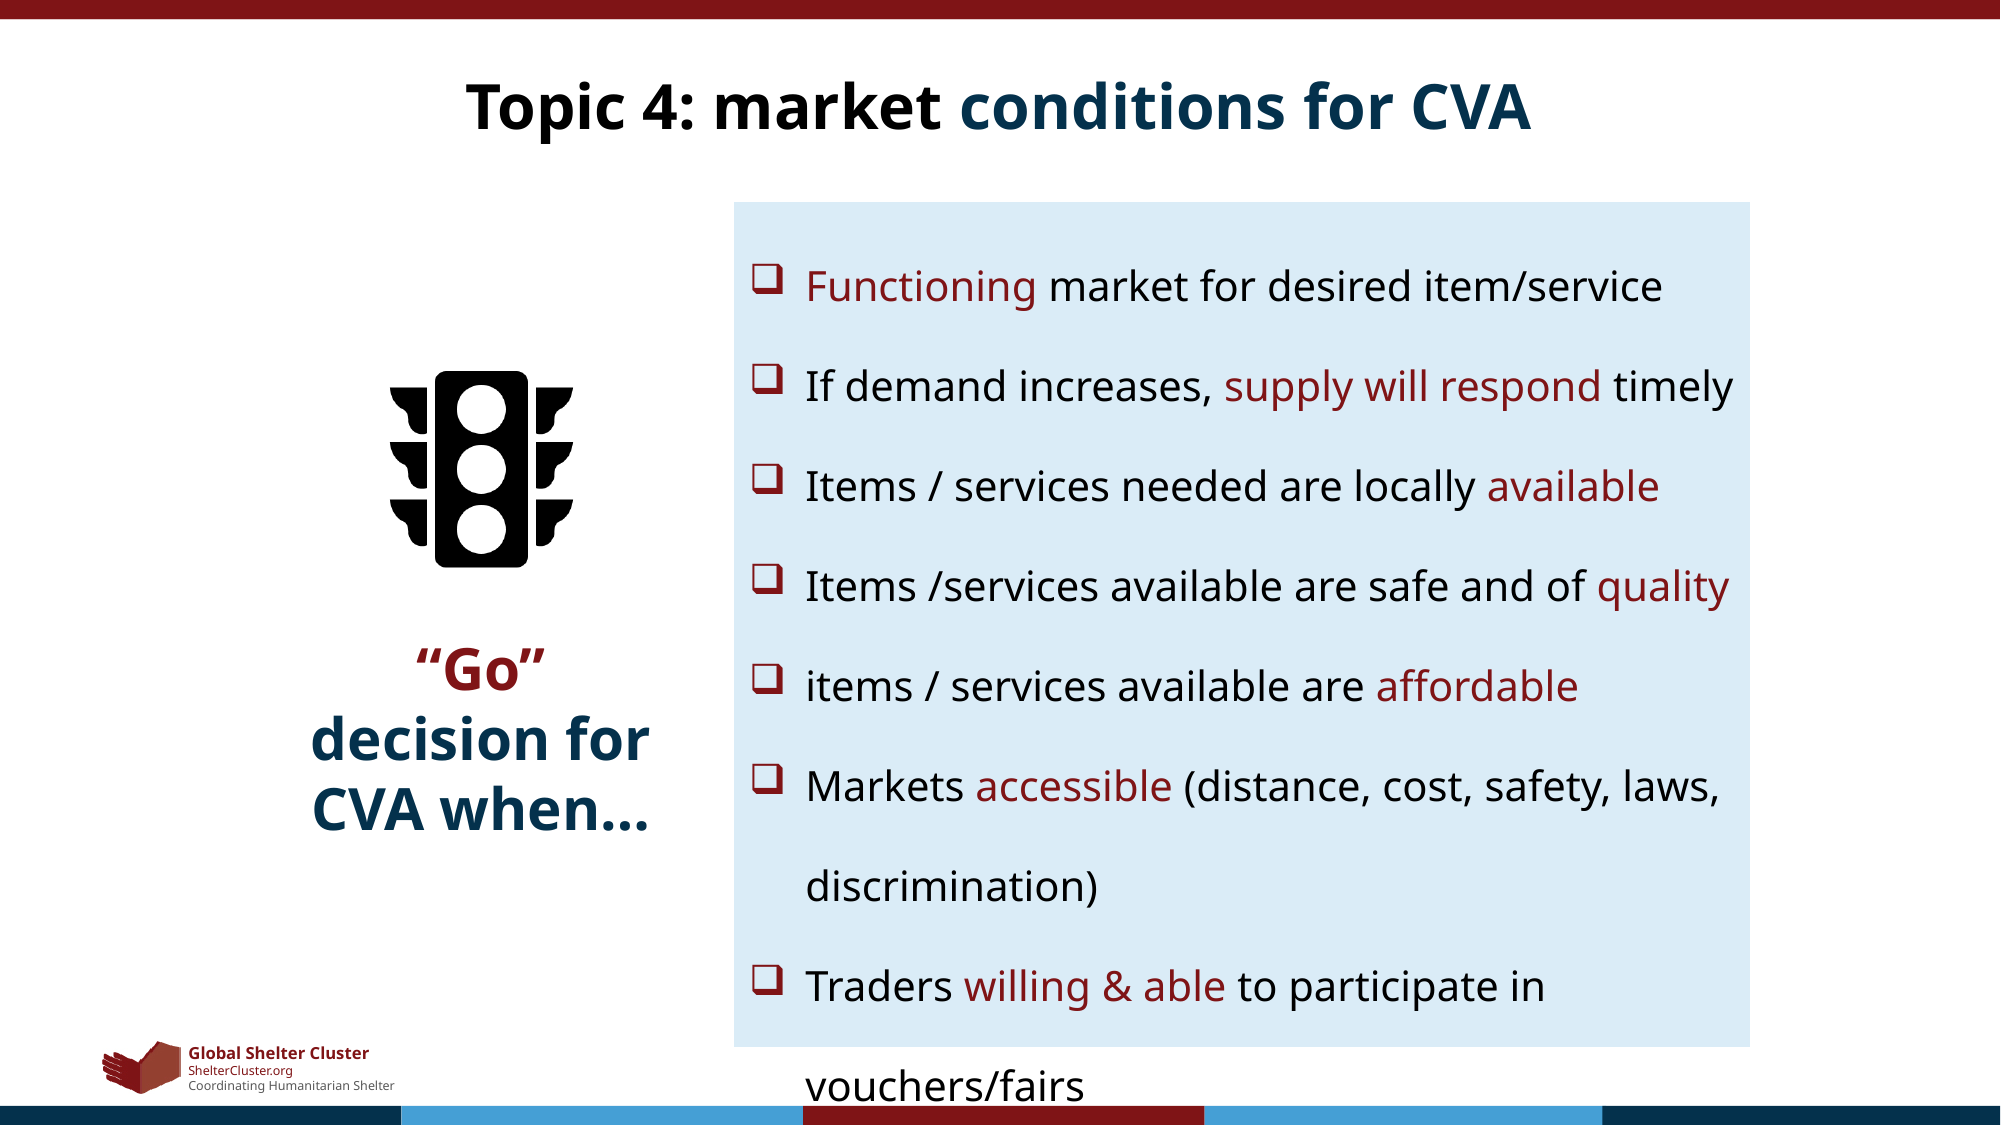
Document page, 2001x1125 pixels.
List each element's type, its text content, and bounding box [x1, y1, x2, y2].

title Topic 4: market conditions for CVA [319, 66, 1679, 143]
picture [350, 337, 612, 600]
text_box “Go” decision for CVA when… [283, 624, 679, 850]
list Functioning market for desired item/service If demand increases, supply will respond timely Items / services needed are locally available Items /services available are safe and of quality items / services available are affordable Markets accessible (distance, cost, safety, laws, discrimination) Traders willing & able to participate in vouchers/fairs [734, 202, 1750, 1047]
picture [102, 1041, 181, 1094]
